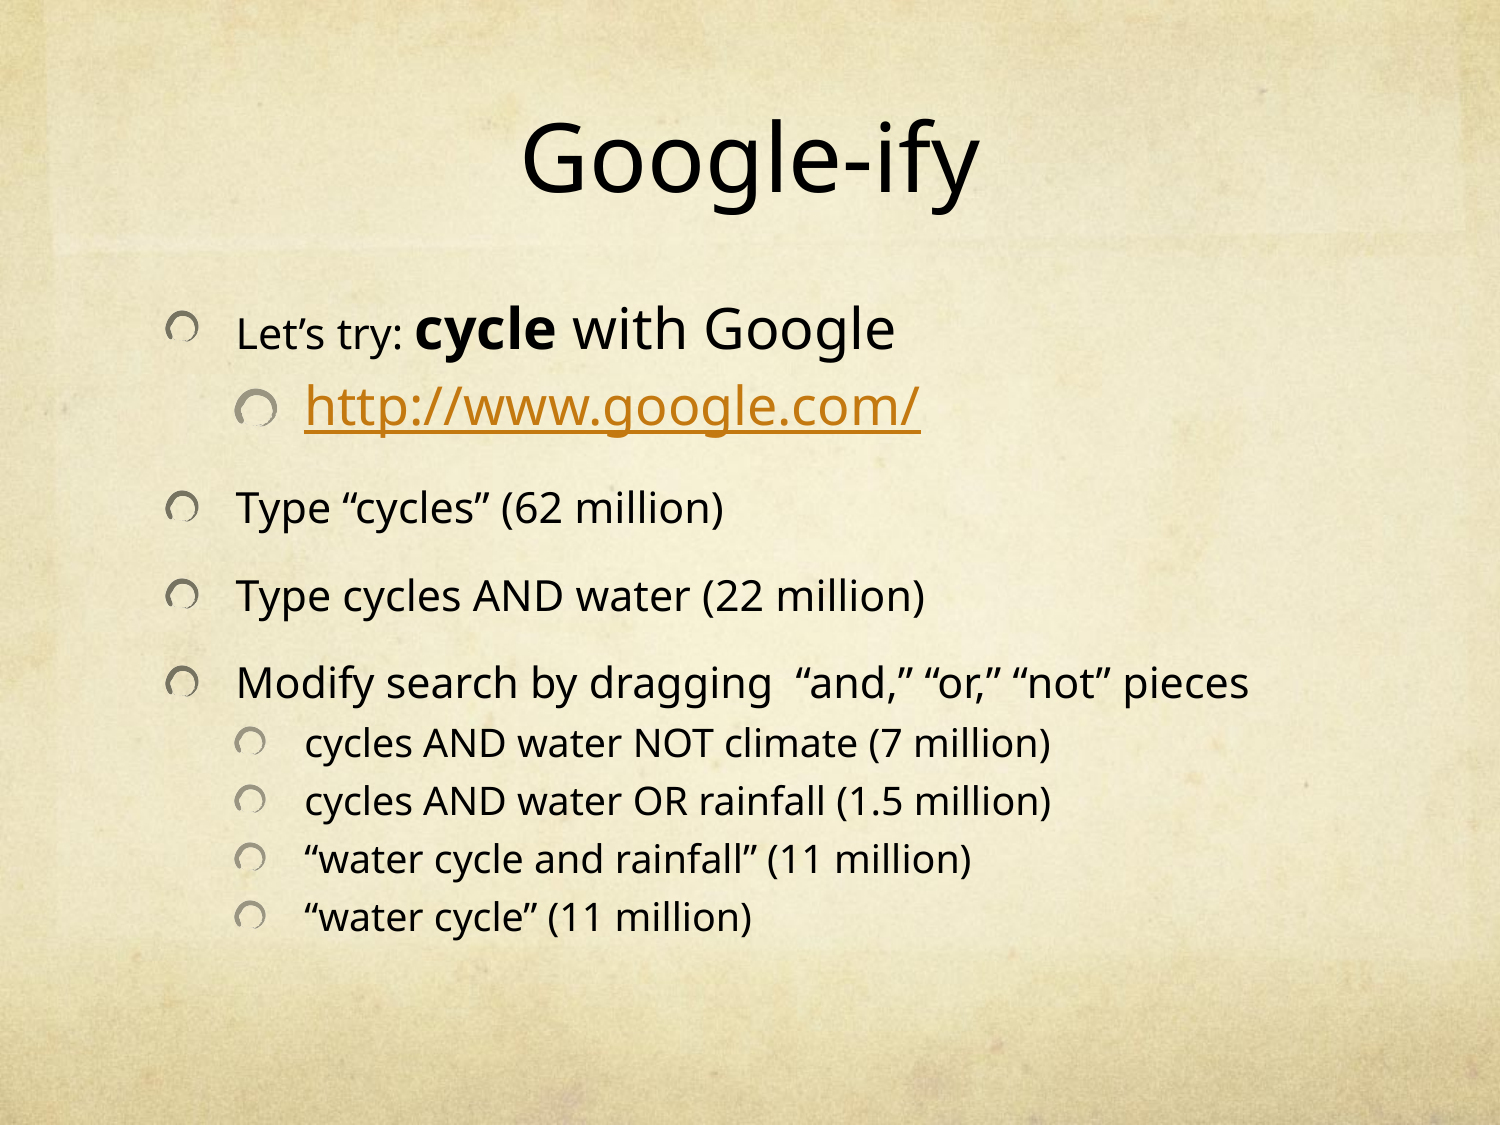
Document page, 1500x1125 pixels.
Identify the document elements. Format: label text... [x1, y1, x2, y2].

title Google-ify [150, 82, 1350, 225]
list Let’s try: cycle with Google http://www.google.com/ Type “cycles” (62 million) Type cycles AND water (22 million) Modify search by dragging “and,” “or,” “not” pieces cycles AND water NOT climate (7 million) cycles AND water OR rainfall (1.5 million) “water cycle and rainfall” (11 million) “water cycle” (11 million) [150, 284, 1350, 950]
picture [0, 0, 1500, 1125]
